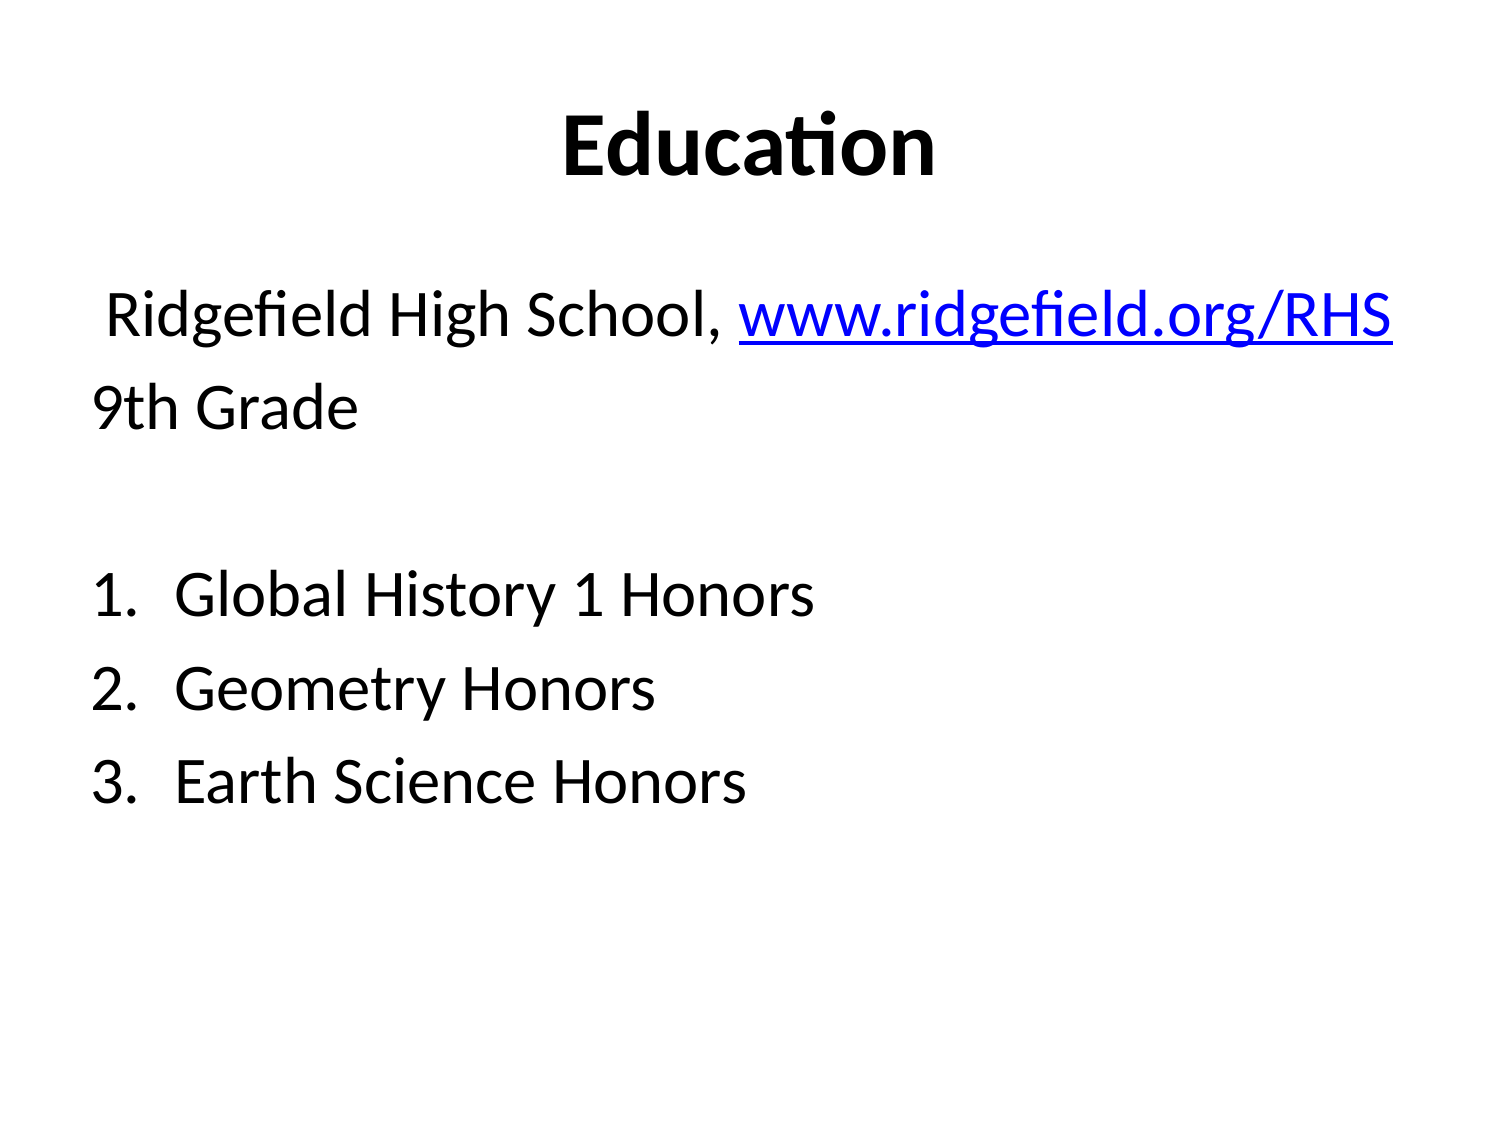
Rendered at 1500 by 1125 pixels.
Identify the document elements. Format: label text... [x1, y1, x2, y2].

title Education [75, 45, 1425, 233]
list Ridgefield High School, www.ridgefield.org/RHS 9th Grade Global History 1 Honors Geometry Honors Earth Science Honors [75, 262, 1425, 1005]
